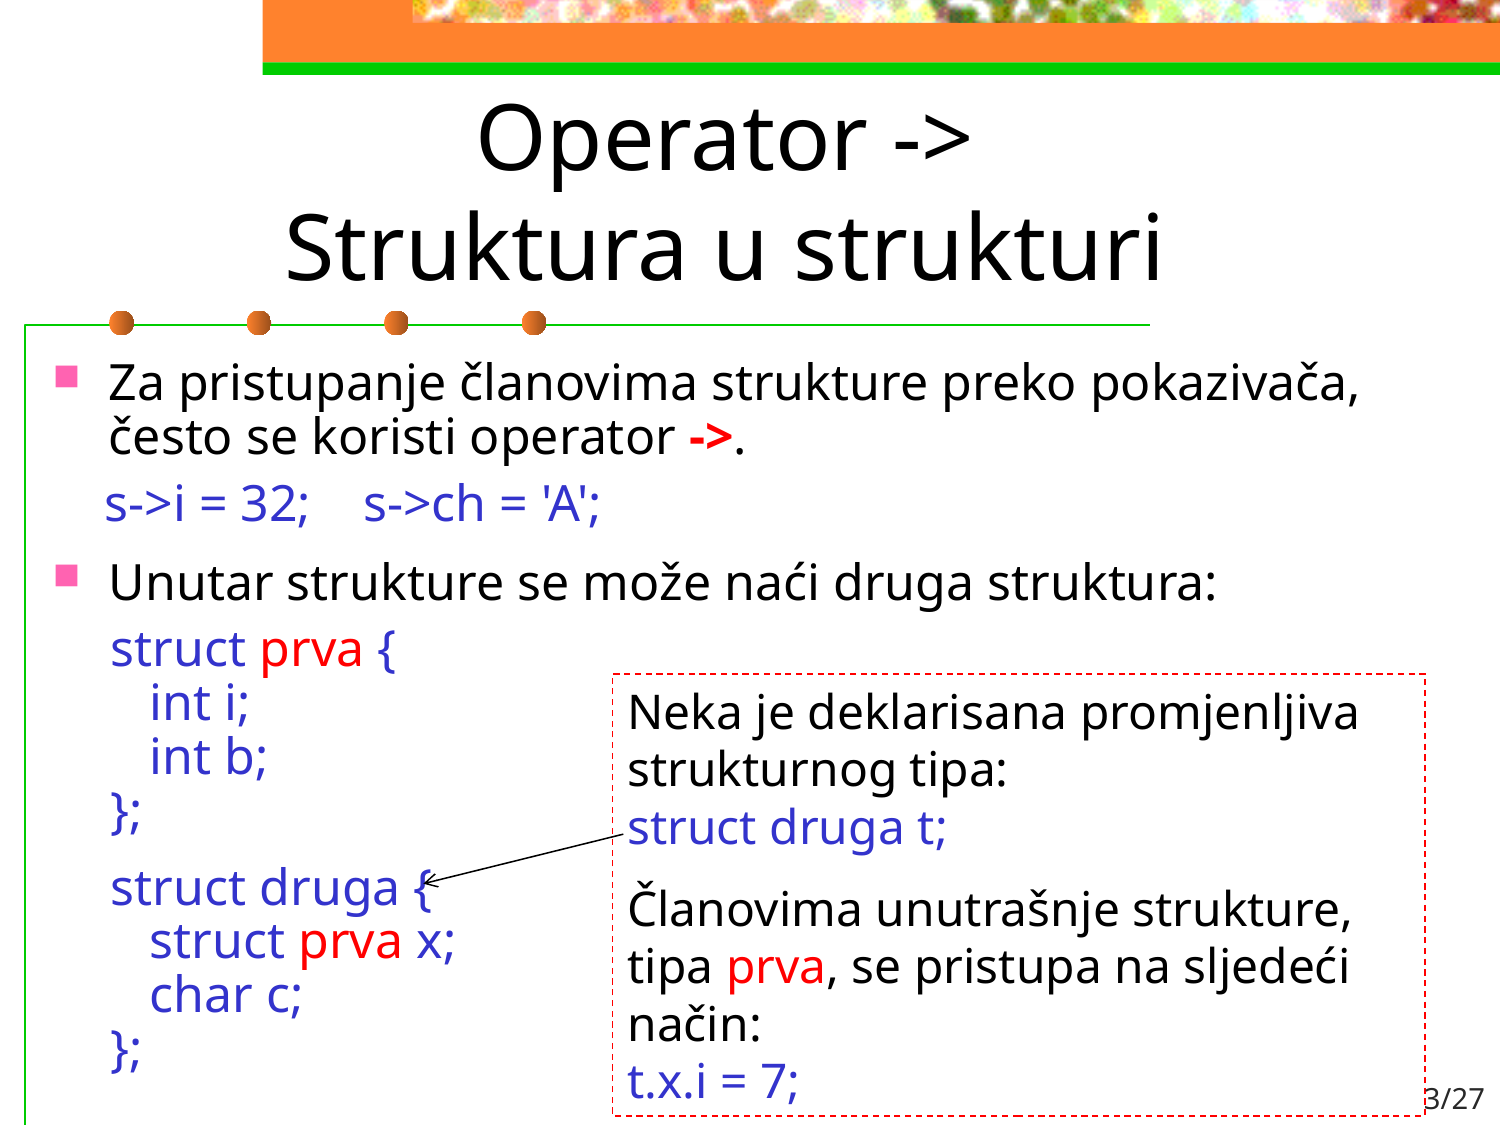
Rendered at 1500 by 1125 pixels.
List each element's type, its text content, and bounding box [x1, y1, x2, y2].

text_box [423, 833, 624, 884]
picture [412, 0, 1500, 23]
list Za pristupanje članovima strukture preko pokazivača, često se koristi operator ->. s->i = 32; s->ch = 'A'; Unutar strukture se može naći druga struktura: struct prva { int i; int b; }; struct druga { struct prva x; char c; }; [37, 350, 1463, 1063]
text_box Neka je deklarisana promjenljiva strukturnog tipa: struct druga t; Članovima unutrašnje strukture, tipa prva, se pristupa na sljedeći način: t.x.i = 7; [612, 673, 1425, 1116]
title Operator -> Struktura u strukturi [87, 95, 1363, 283]
text_box 3/27 [1374, 1072, 1500, 1123]
